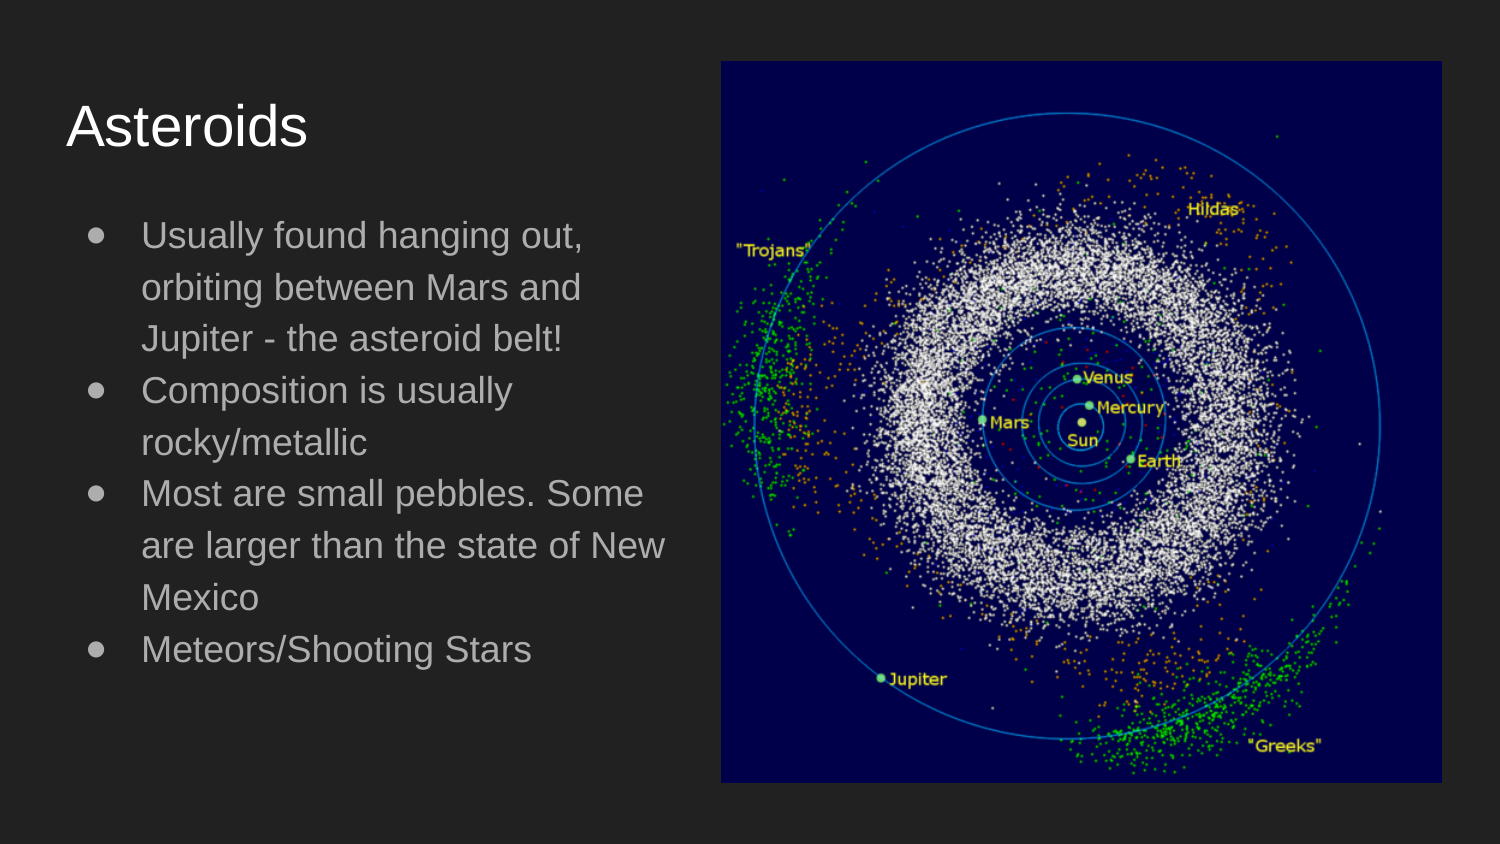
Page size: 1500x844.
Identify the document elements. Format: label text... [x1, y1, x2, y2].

picture [721, 61, 1442, 783]
list Usually found hanging out, orbiting between Mars and Jupiter - the asteroid belt! Composition is usually rocky/metallic Most are small pebbles. Some are larger than the state of New Mexico Meteors/Shooting Stars [51, 189, 704, 750]
title Asteroids [51, 72, 715, 167]
